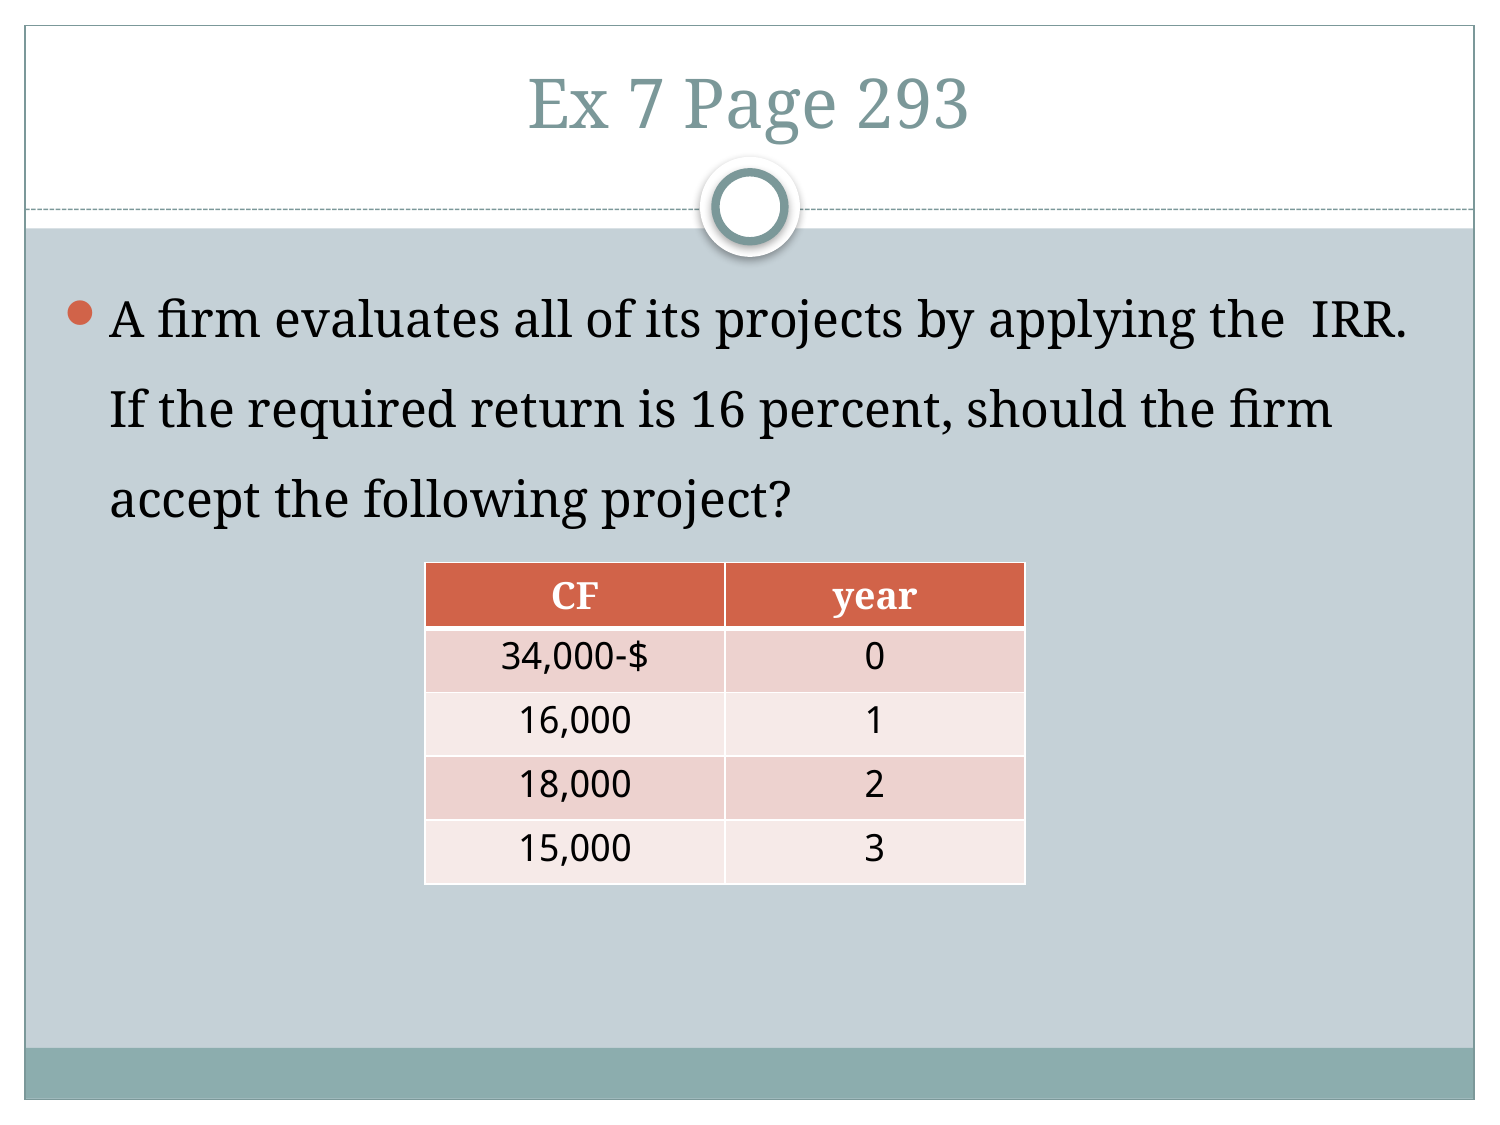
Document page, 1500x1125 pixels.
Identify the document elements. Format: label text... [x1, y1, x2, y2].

list A firm evaluates all of its projects by applying the IRR. If the required return is 16 percent, should the firm accept the following project? [49, 250, 1445, 1001]
table_cell 0 [726, 631, 1024, 692]
title Ex 7 Page 293 [49, 24, 1450, 150]
table_cell 15,000 [426, 821, 724, 883]
table_cell 2 [726, 757, 1024, 819]
table_cell 3 [726, 821, 1024, 883]
table_cell $-34,000 [426, 631, 724, 692]
table_header CF [426, 563, 724, 626]
table_cell 1 [726, 693, 1024, 755]
table_cell 18,000 [426, 757, 724, 819]
table_header year [726, 563, 1024, 626]
table_cell 16,000 [426, 693, 724, 755]
